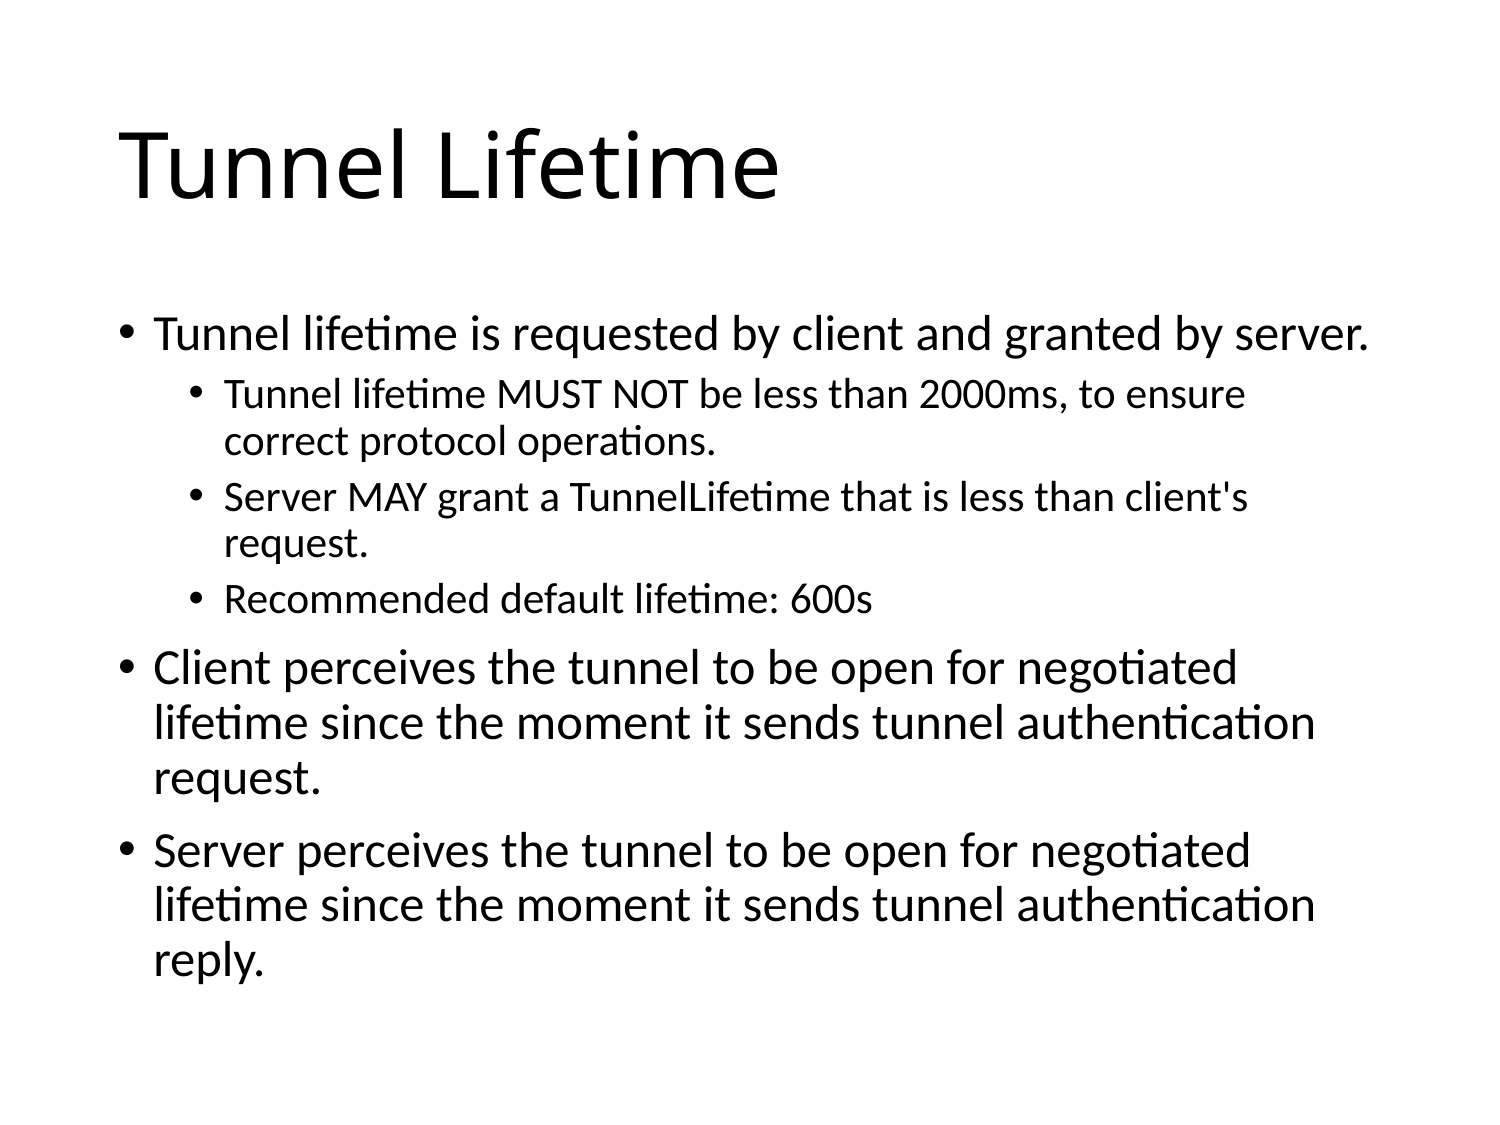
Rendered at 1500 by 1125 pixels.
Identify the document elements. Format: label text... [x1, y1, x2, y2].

list Tunnel lifetime is requested by client and granted by server. Tunnel lifetime MUST NOT be less than 2000ms, to ensure correct protocol operations. Server MAY grant a TunnelLifetime that is less than client's request. Recommended default lifetime: 600s Client perceives the tunnel to be open for negotiated lifetime since the moment it sends tunnel authentication request. Server perceives the tunnel to be open for negotiated lifetime since the moment it sends tunnel authentication reply. [103, 299, 1397, 1014]
title Tunnel Lifetime [103, 59, 1397, 278]
